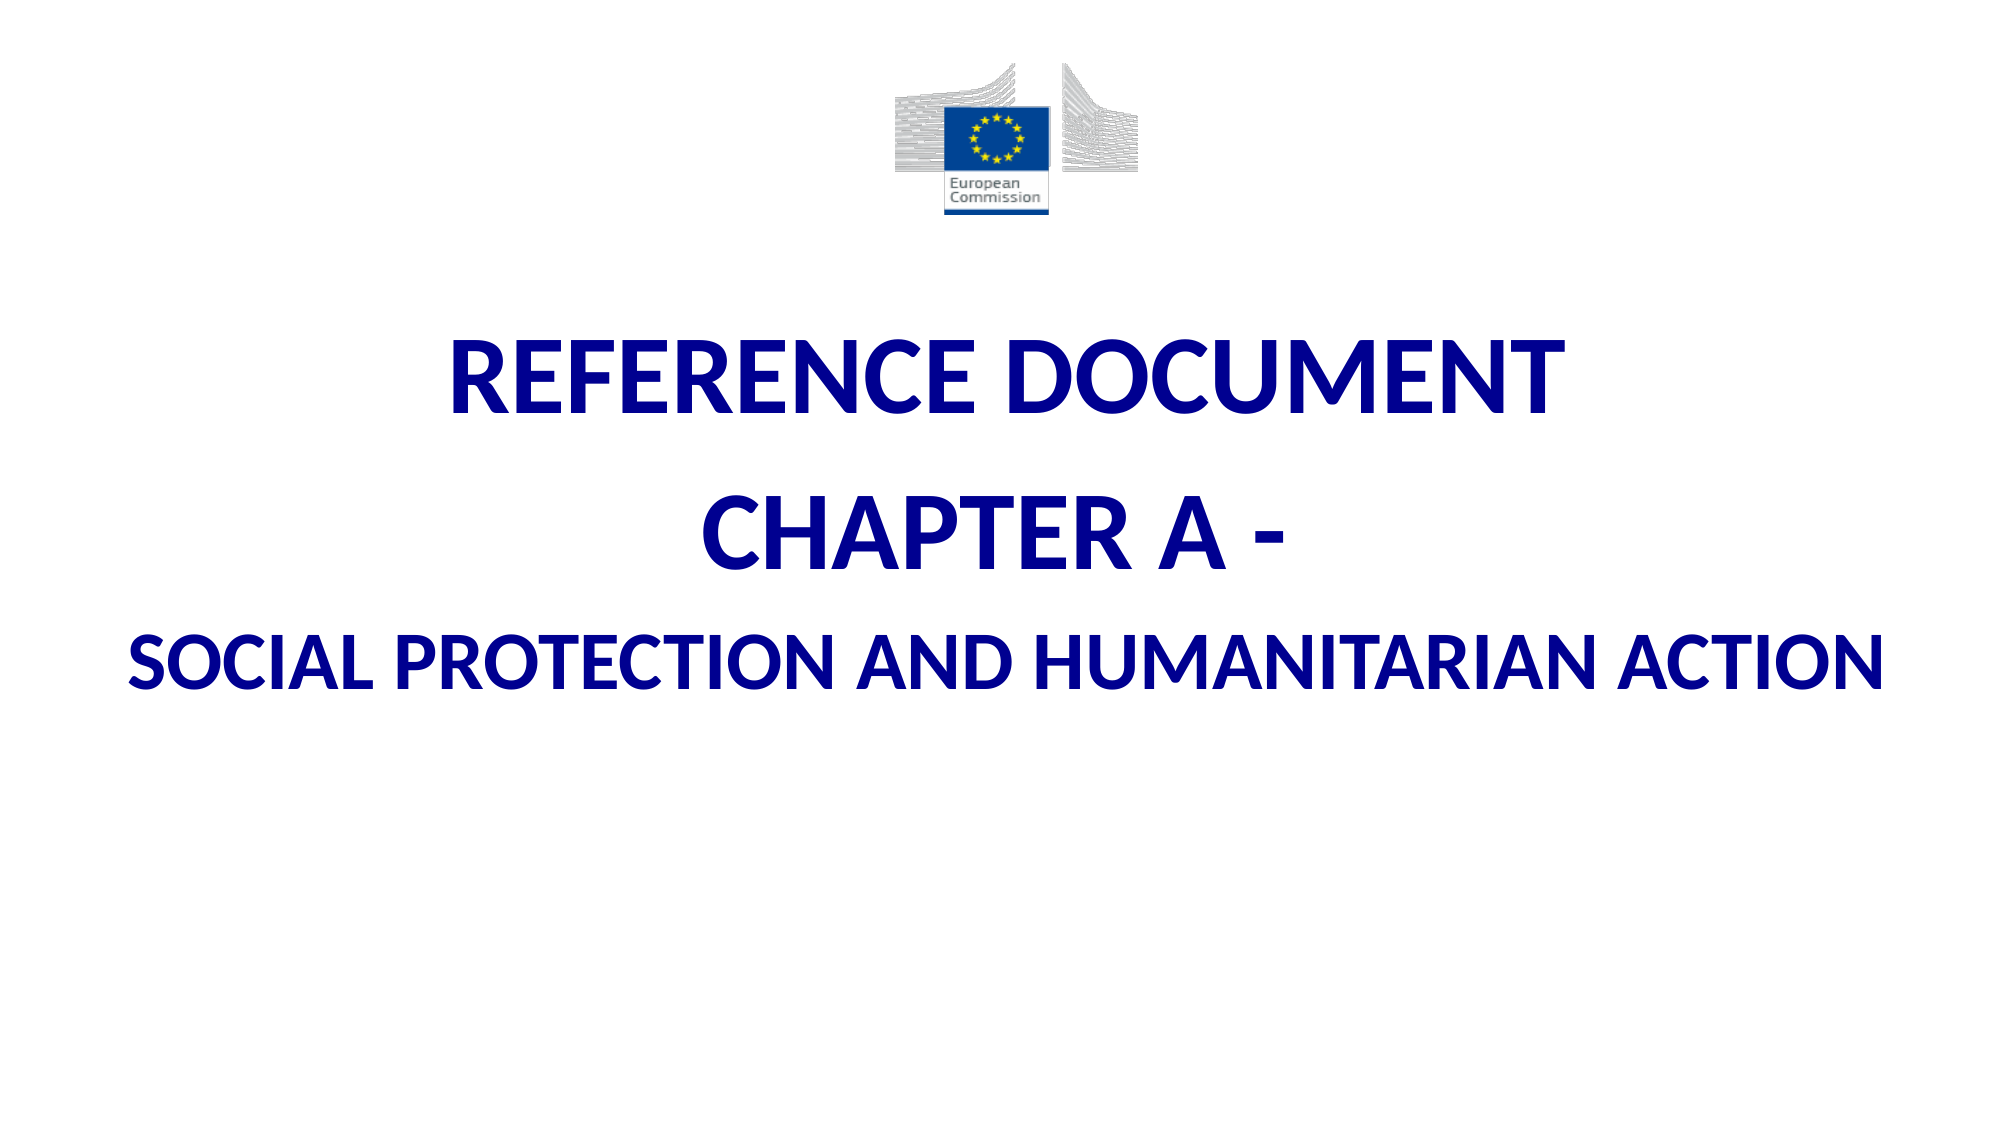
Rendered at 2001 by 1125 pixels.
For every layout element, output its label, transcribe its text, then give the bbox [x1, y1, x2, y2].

text_box REFERENCE DOCUMENT CHAPTER A - SOCIAL PROTECTION AND HUMANITARIAN ACTION [66, 138, 1948, 1032]
picture [894, 62, 1138, 215]
